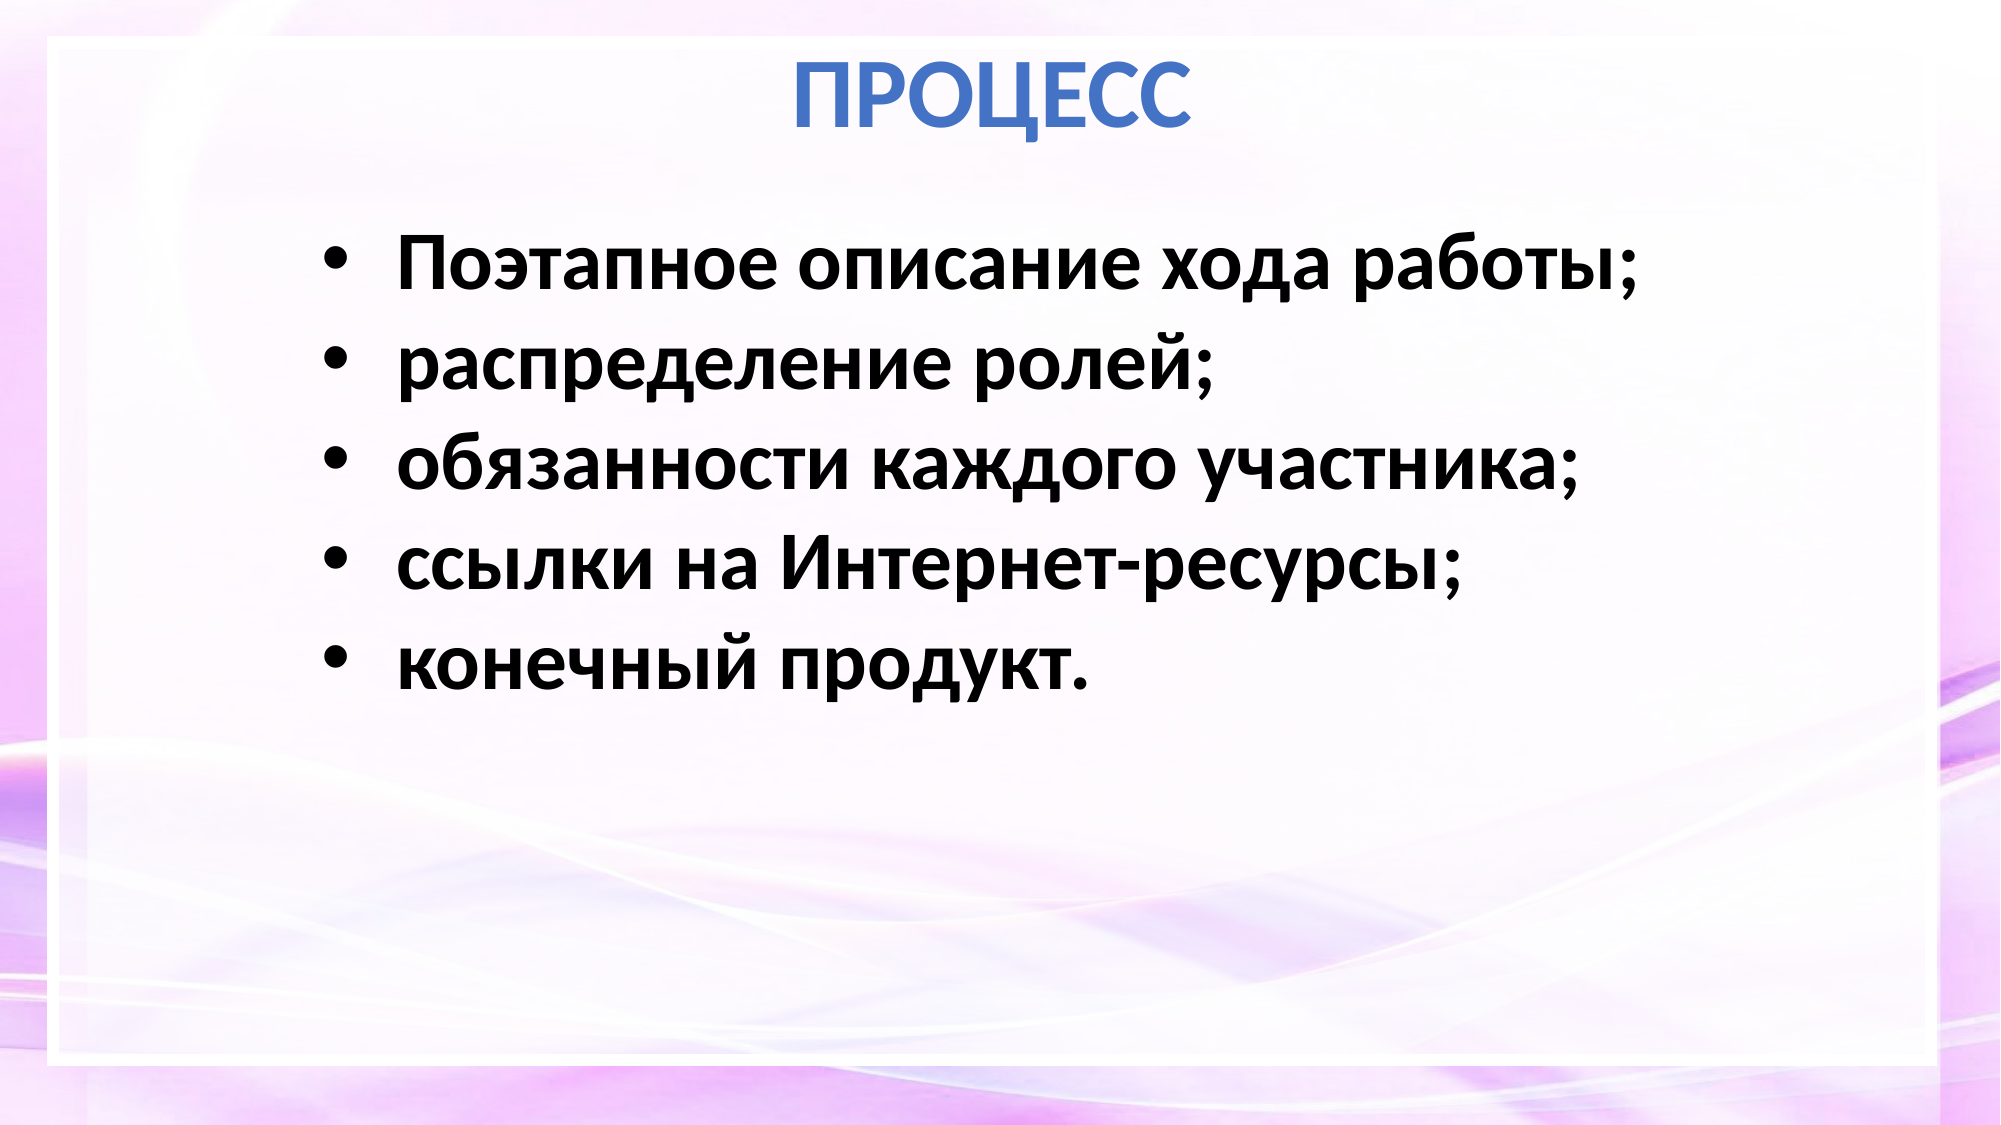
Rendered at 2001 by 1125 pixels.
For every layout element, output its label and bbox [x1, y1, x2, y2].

text_box [0, 0, 2000, 1125]
